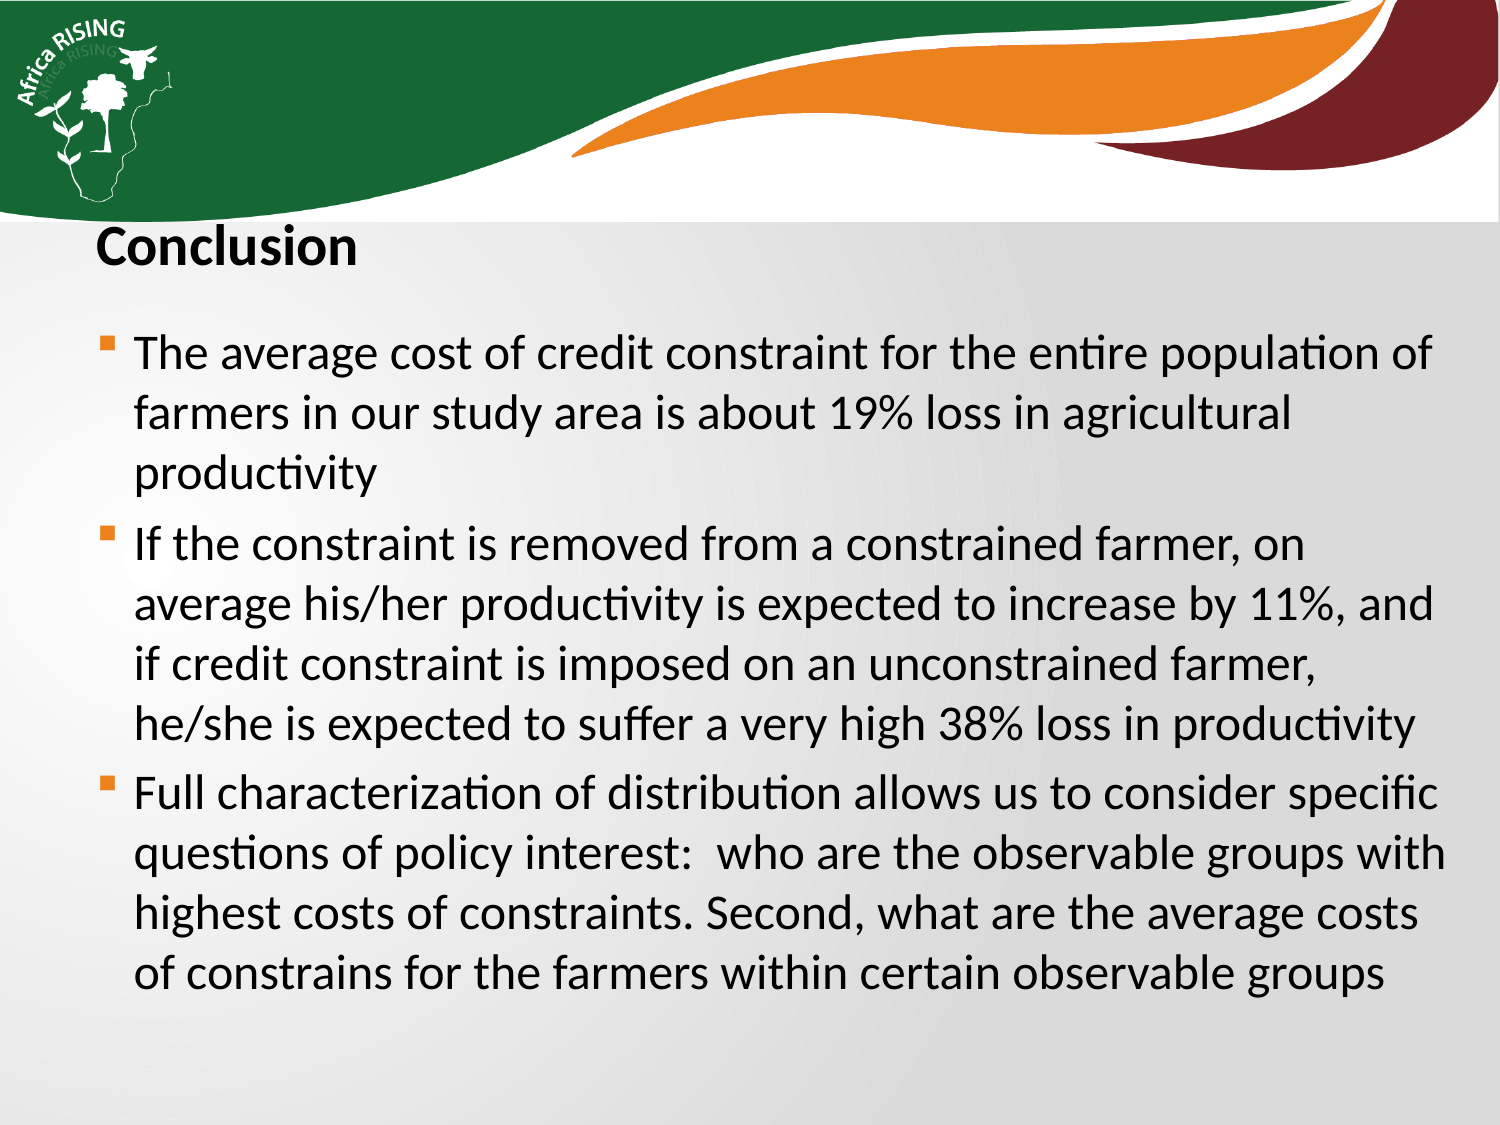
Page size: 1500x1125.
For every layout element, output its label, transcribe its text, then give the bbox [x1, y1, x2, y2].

list The average cost of credit constraint for the entire population of farmers in our study area is about 19% loss in agricultural productivity If the constraint is removed from a constrained farmer, on average his/her productivity is expected to increase by 11%, and if credit constraint is imposed on an unconstrained farmer, he/she is expected to suffer a very high 38% loss in productivity Full characterization of distribution allows us to consider specific questions of policy interest: who are the observable groups with highest costs of constraints. Second, what are the average costs of constrains for the farmers within certain observable groups [62, 312, 1463, 1088]
list Conclusion [62, 200, 1463, 312]
picture [0, 0, 1499, 222]
